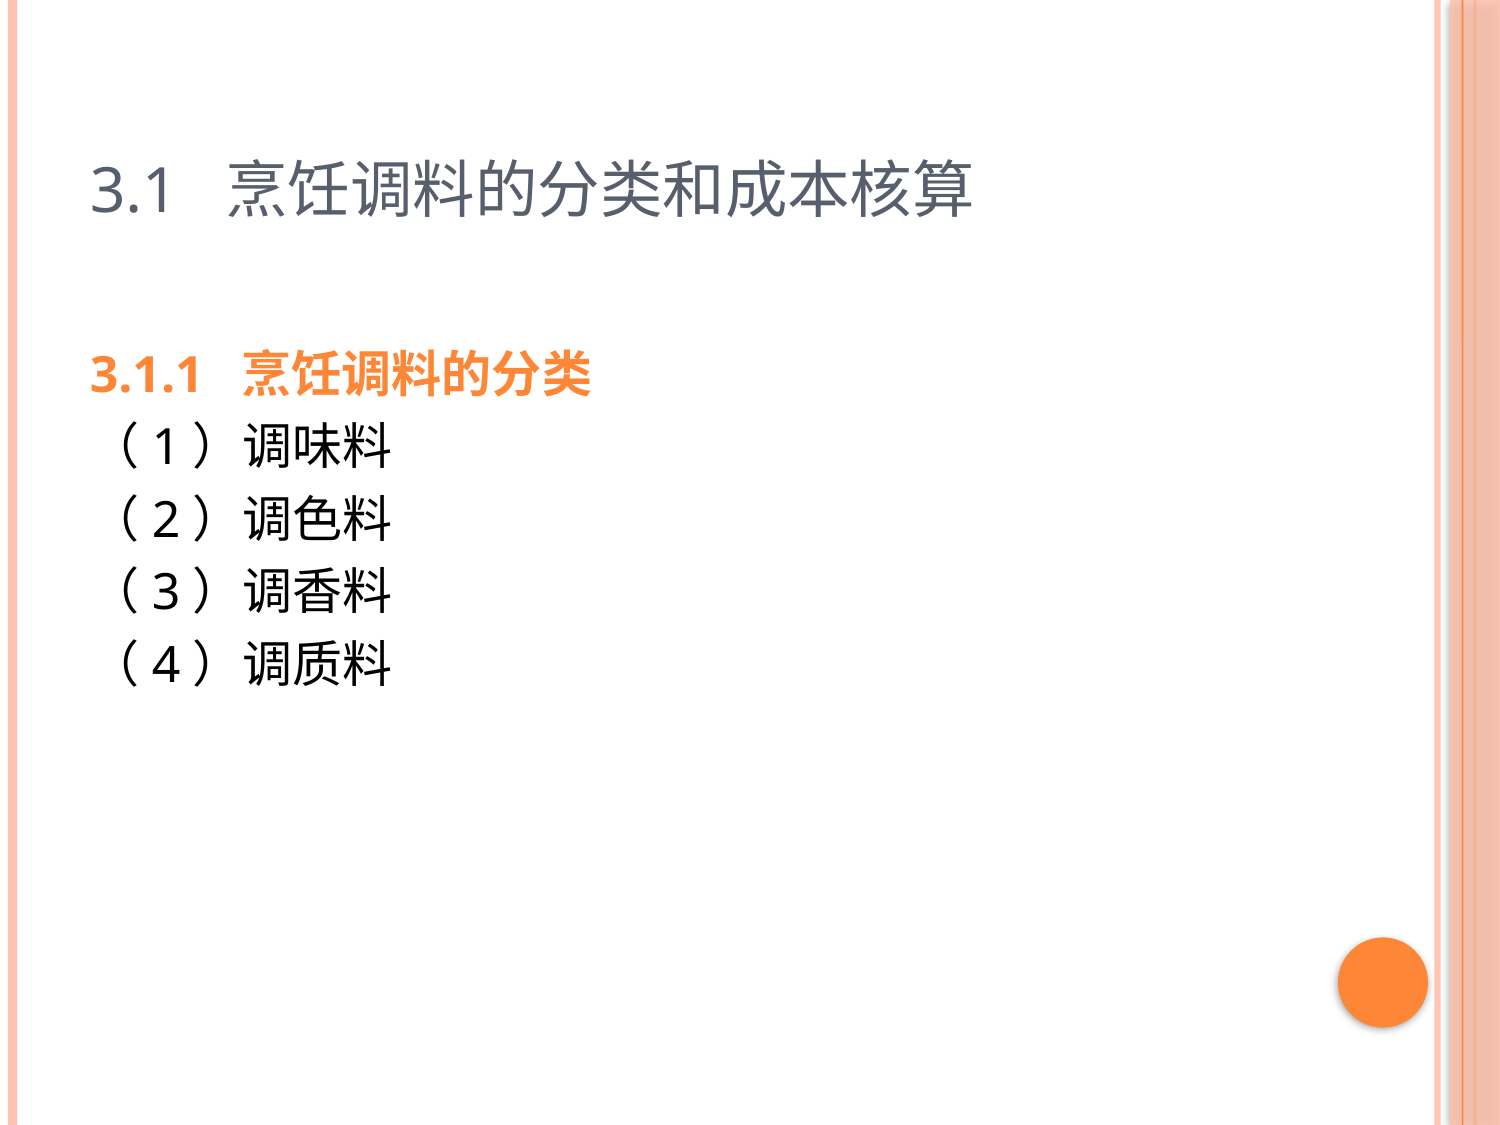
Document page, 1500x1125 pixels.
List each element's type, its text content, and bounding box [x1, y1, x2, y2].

title 3.1 烹饪调料的分类和成本核算 [75, 45, 1300, 233]
list 3.1.1 烹饪调料的分类 （1）调味料 （2）调色料 （3）调香料 （4）调质料 [74, 262, 1301, 1063]
